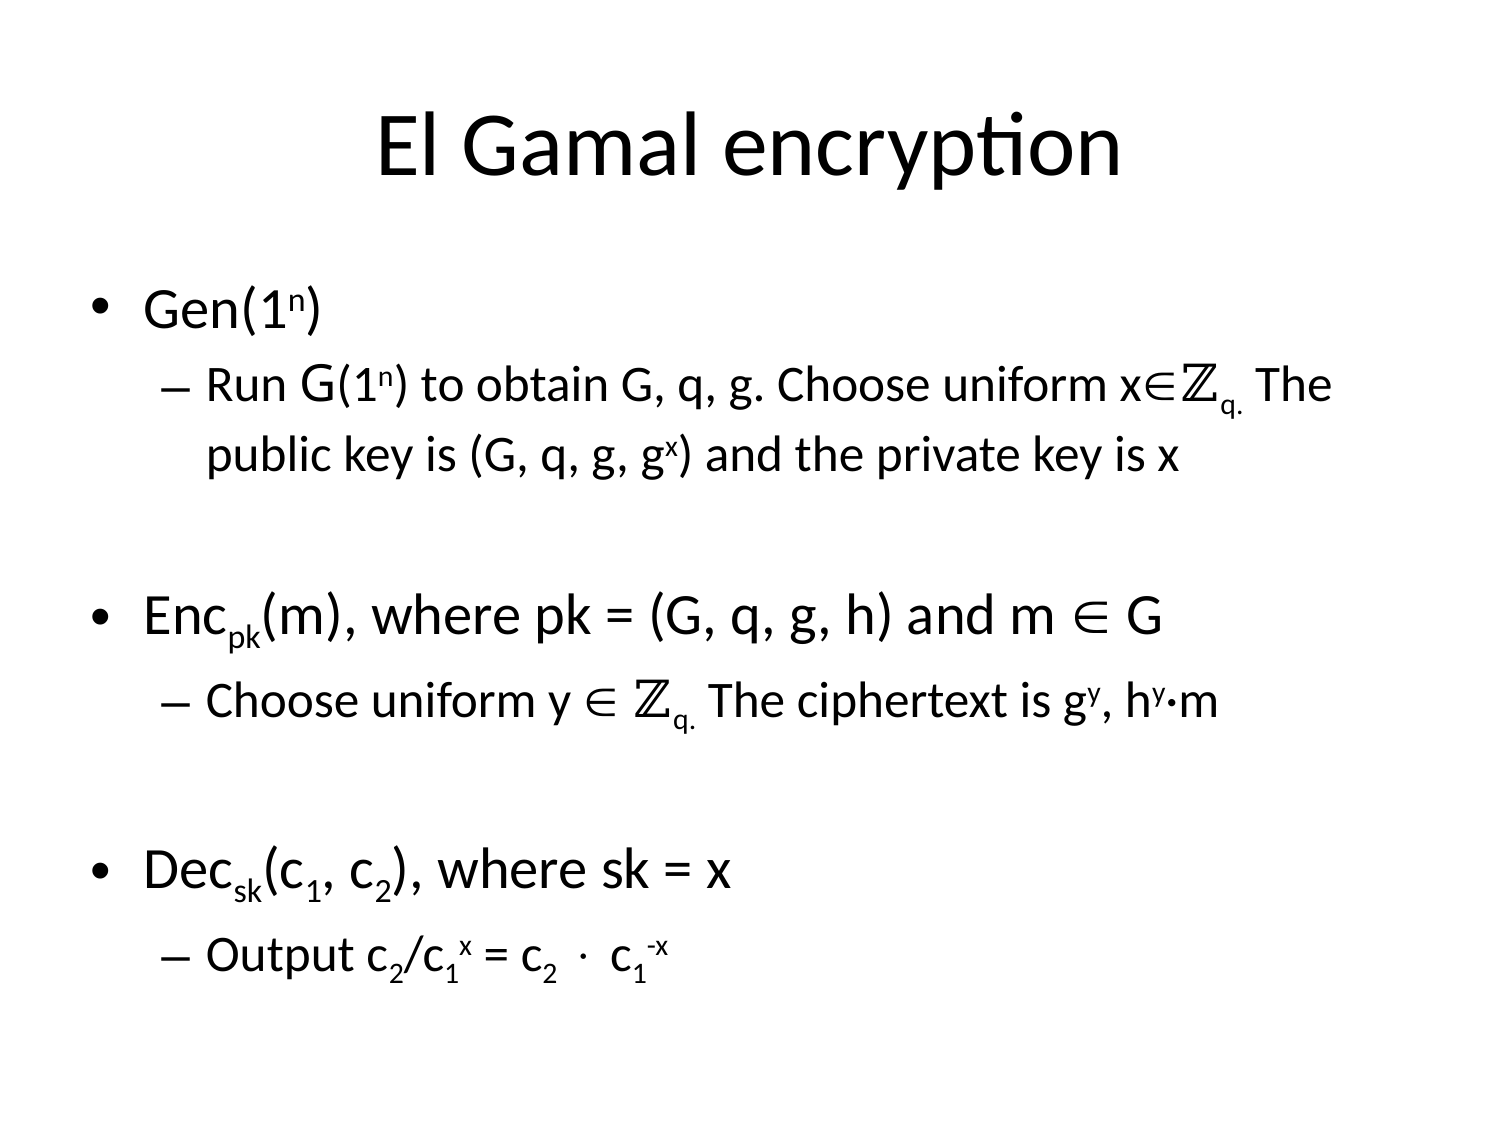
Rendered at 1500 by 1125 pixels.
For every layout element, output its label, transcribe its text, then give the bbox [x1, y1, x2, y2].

list Gen(1n) Run G(1n) to obtain G, q, g. Choose uniform xℤq. The public key is (G, q, g, gx) and the private key is x Encpk(m), where pk = (G, q, g, h) and m  G Choose uniform y  ℤq. The ciphertext is gy, hy·m Decsk(c1, c2), where sk = x Output c2/c1x = c2  c1-x [75, 262, 1425, 1005]
title El Gamal encryption [75, 45, 1425, 233]
